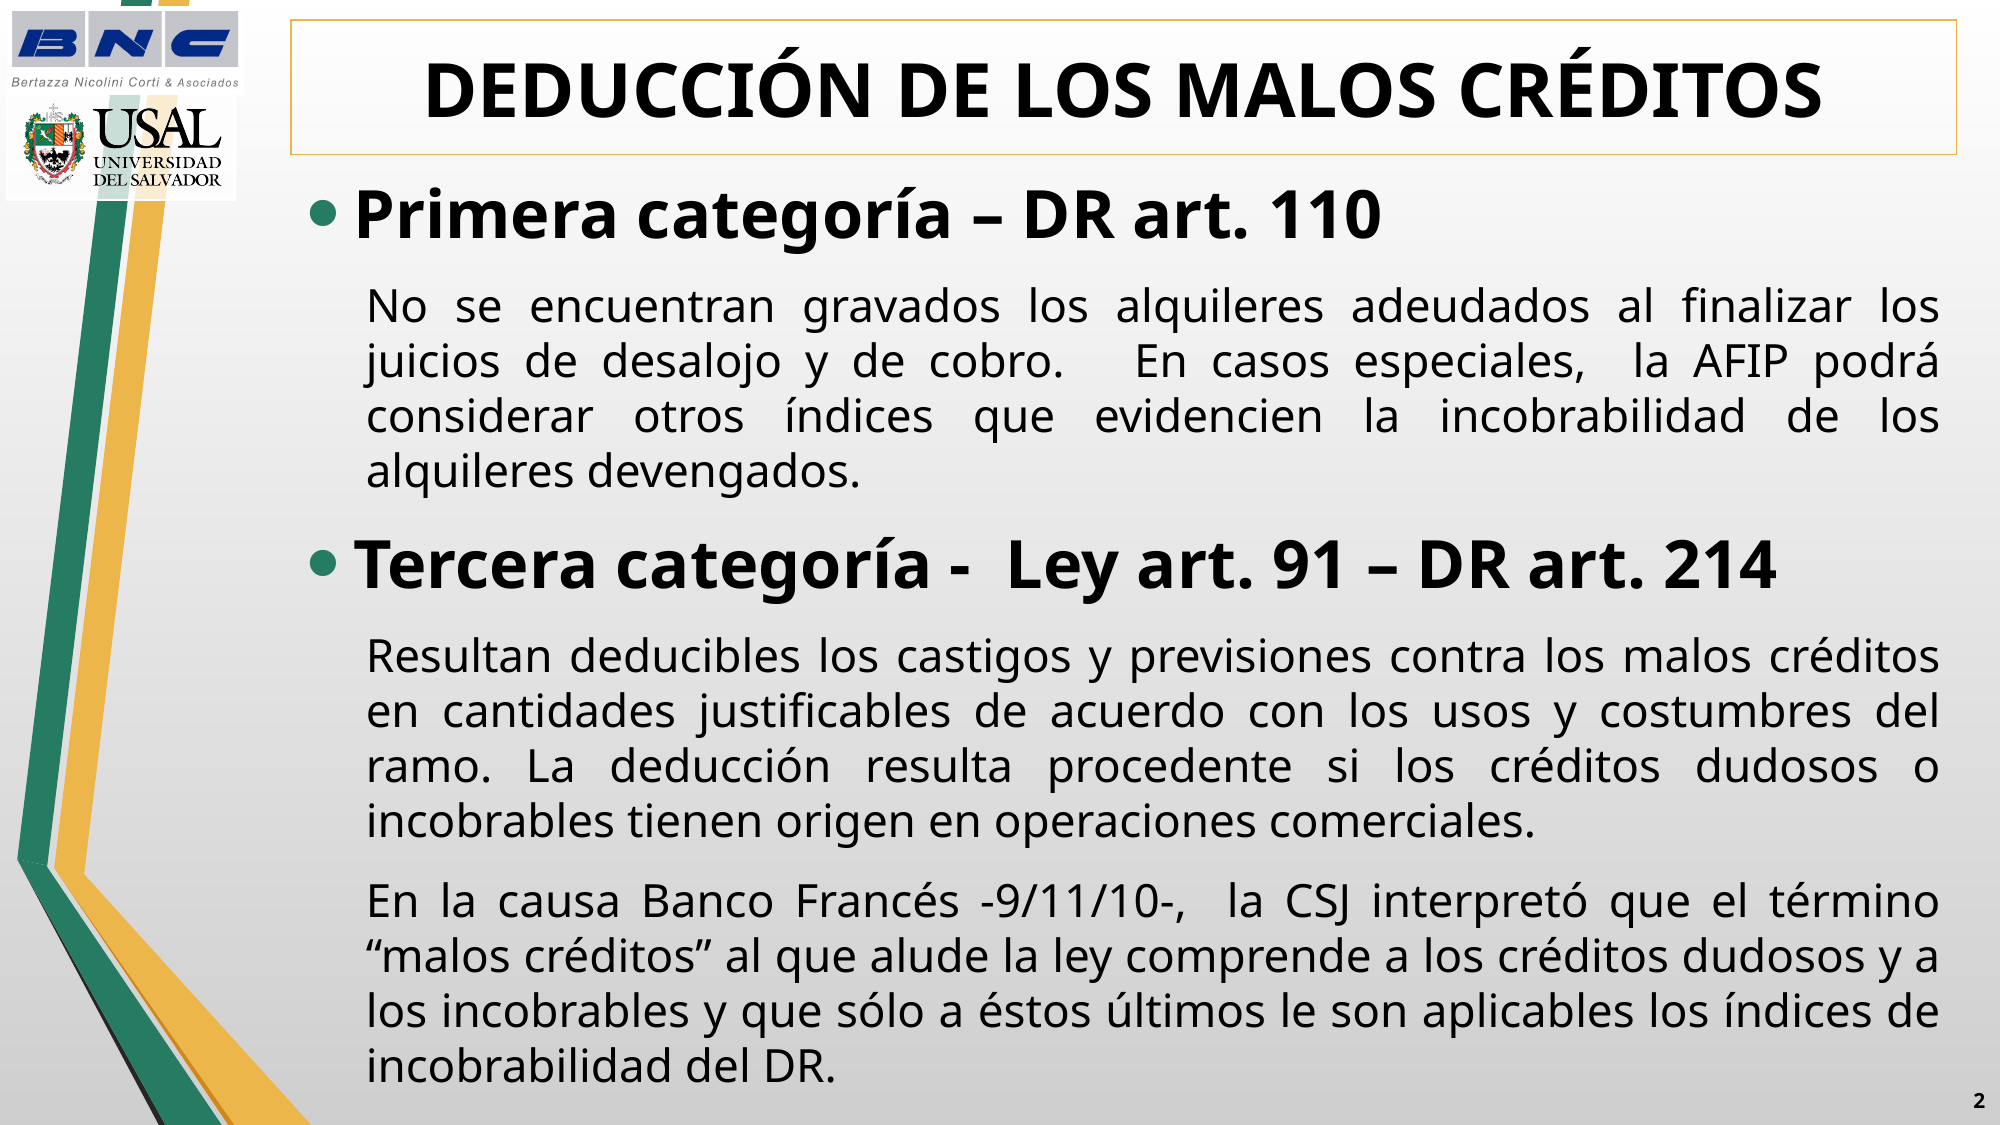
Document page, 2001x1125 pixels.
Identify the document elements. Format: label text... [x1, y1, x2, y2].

slide_number 1 [1913, 1077, 2000, 1125]
picture [22, 102, 222, 190]
title DEDUCCIÓN DE LOS MALOS CRÉDITOS [291, 19, 1957, 155]
picture [7, 6, 244, 95]
list Primera categoría – DR art. 110 No se encuentran gravados los alquileres adeudados al finalizar los juicios de desalojo y de cobro. En casos especiales, la AFIP podrá considerar otros índices que evidencien la incobrabilidad de los alquileres devengados. Tercera categoría - Ley art. 91 – DR art. 214 Resultan deducibles los castigos y previsiones contra los malos créditos en cantidades justificables de acuerdo con los usos y costumbres del ramo. La deducción resulta procedente si los créditos dudosos o incobrables tienen origen en operaciones comerciales. En la causa Banco Francés -9/11/10-, la CSJ interpretó que el término “malos créditos” al que alude la ley comprende a los créditos dudosos y a los incobrables y que sólo a éstos últimos le son aplicables los índices de incobrabilidad del DR. [291, 164, 1957, 1103]
